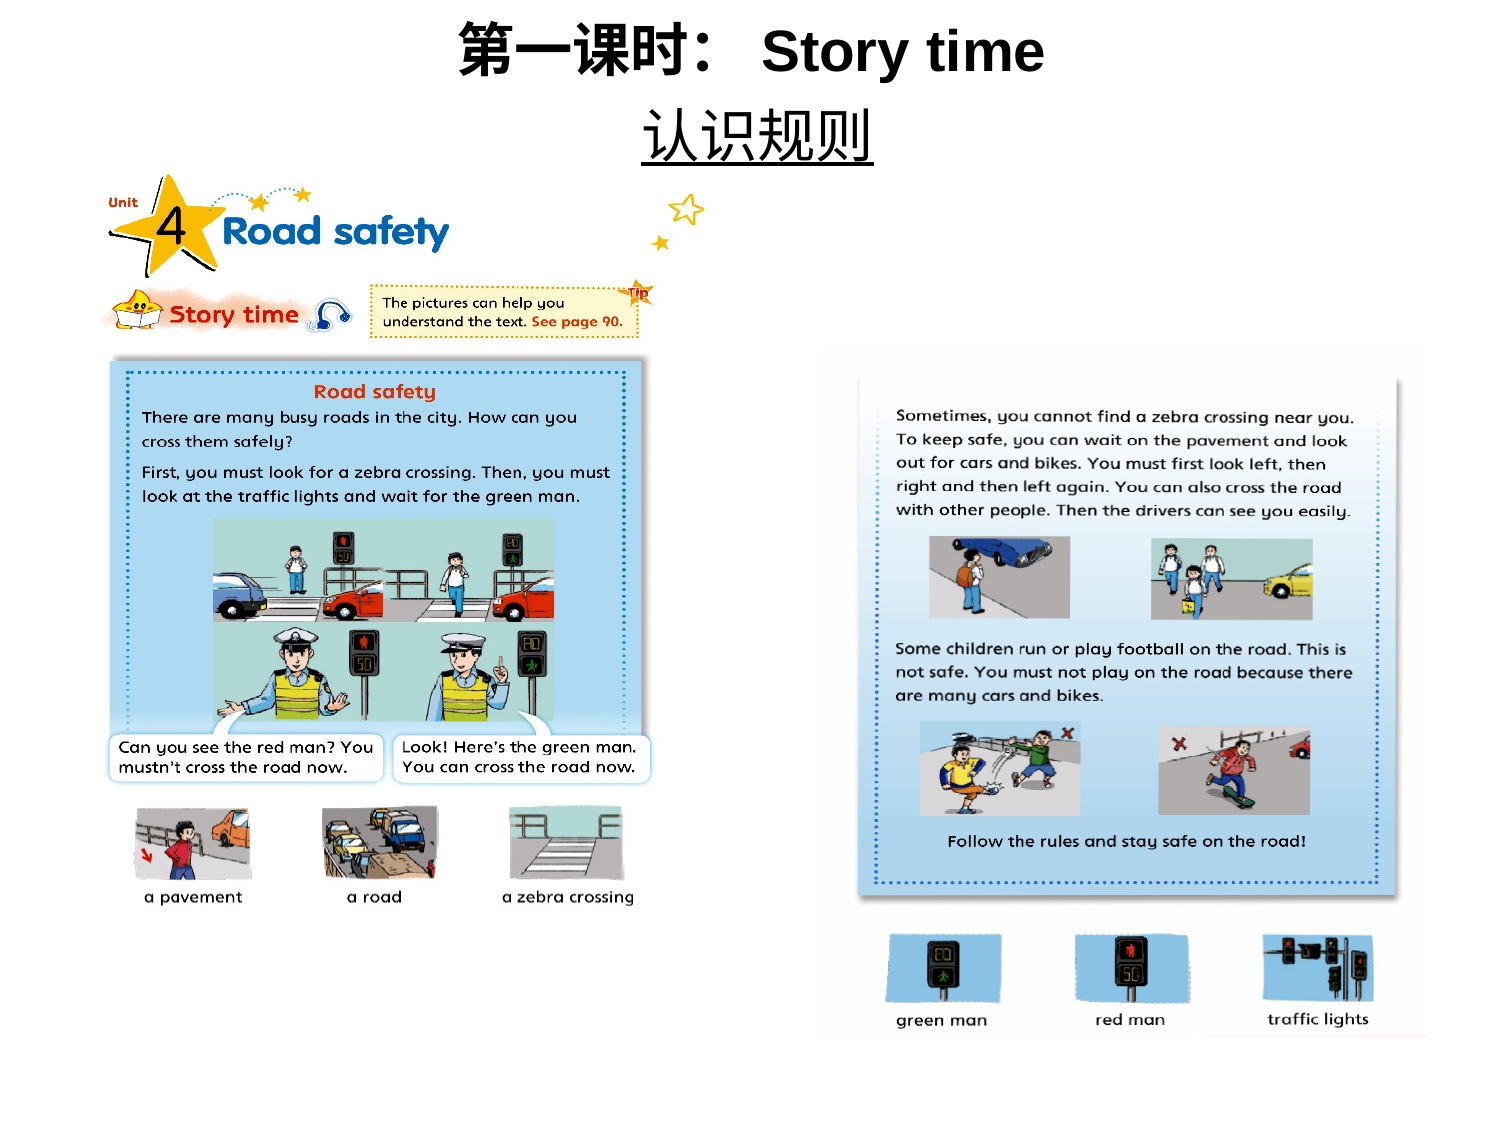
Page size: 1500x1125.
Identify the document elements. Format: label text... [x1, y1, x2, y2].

picture [817, 347, 1427, 1038]
picture [63, 152, 745, 912]
text_box 认识规则 [626, 92, 1079, 177]
title 第一课时：Story time [76, 0, 1427, 115]
